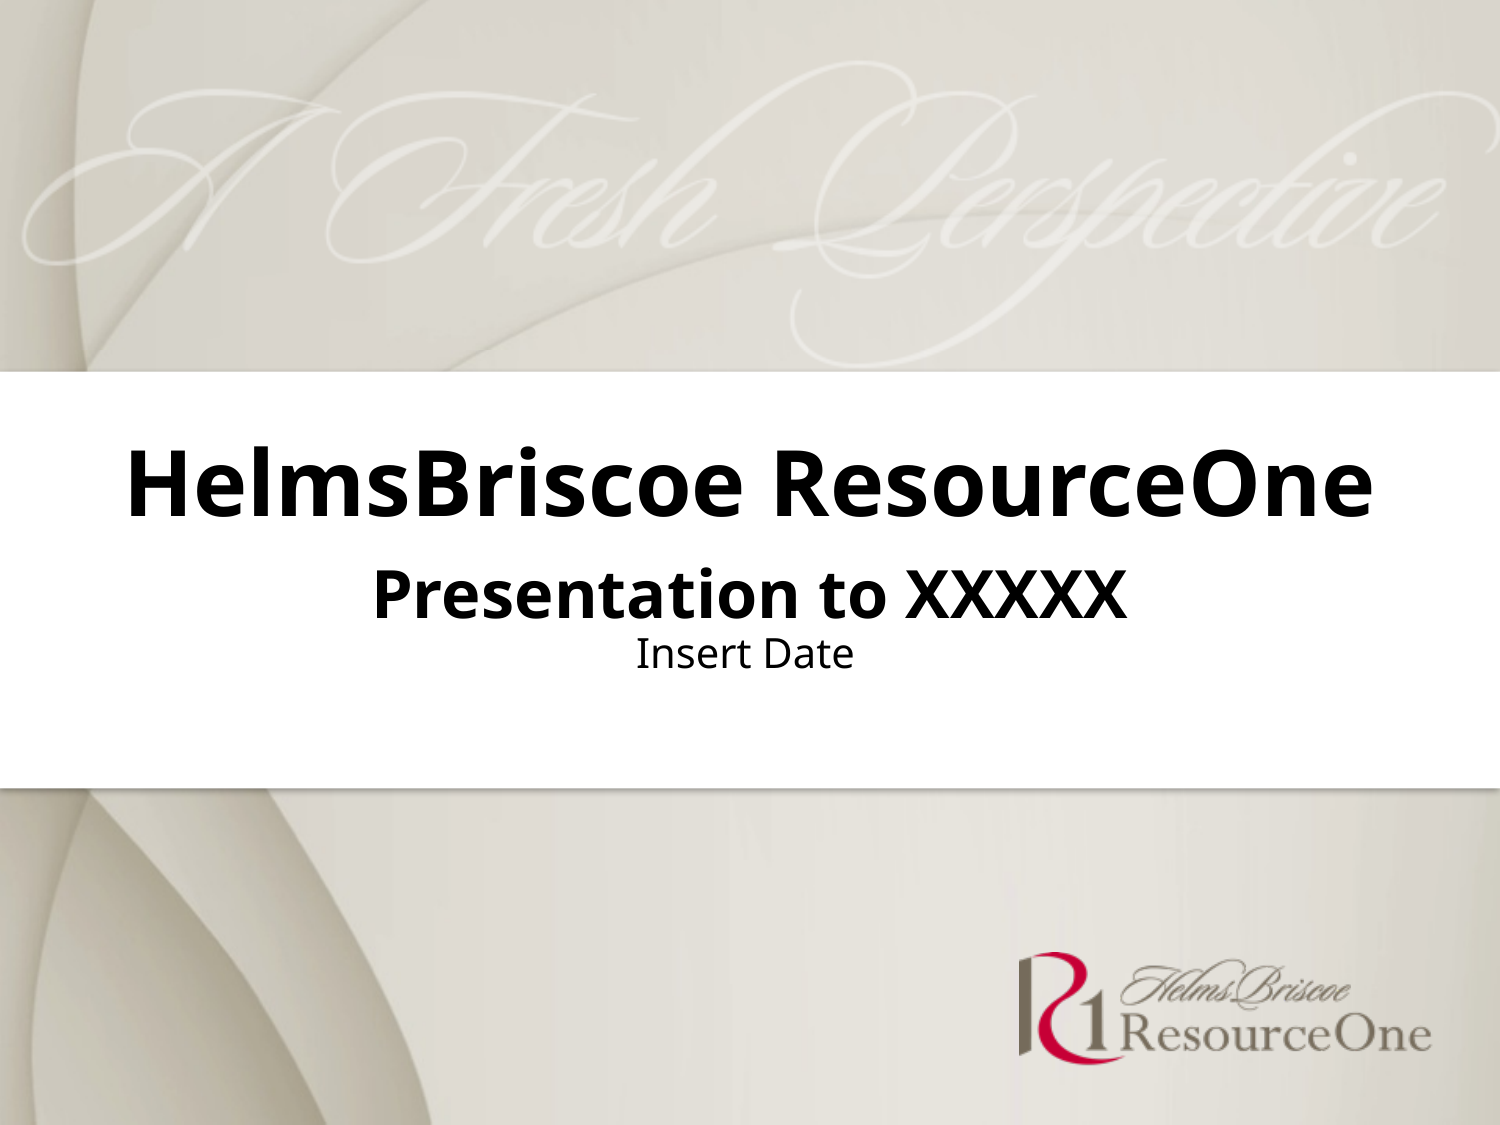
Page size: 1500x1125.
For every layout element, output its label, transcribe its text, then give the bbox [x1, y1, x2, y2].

picture [0, 789, 1500, 1125]
text_box HelmsBriscoe ResourceOne Presentation to XXXXX Insert Date [0, 371, 1500, 789]
picture [0, 0, 1500, 371]
